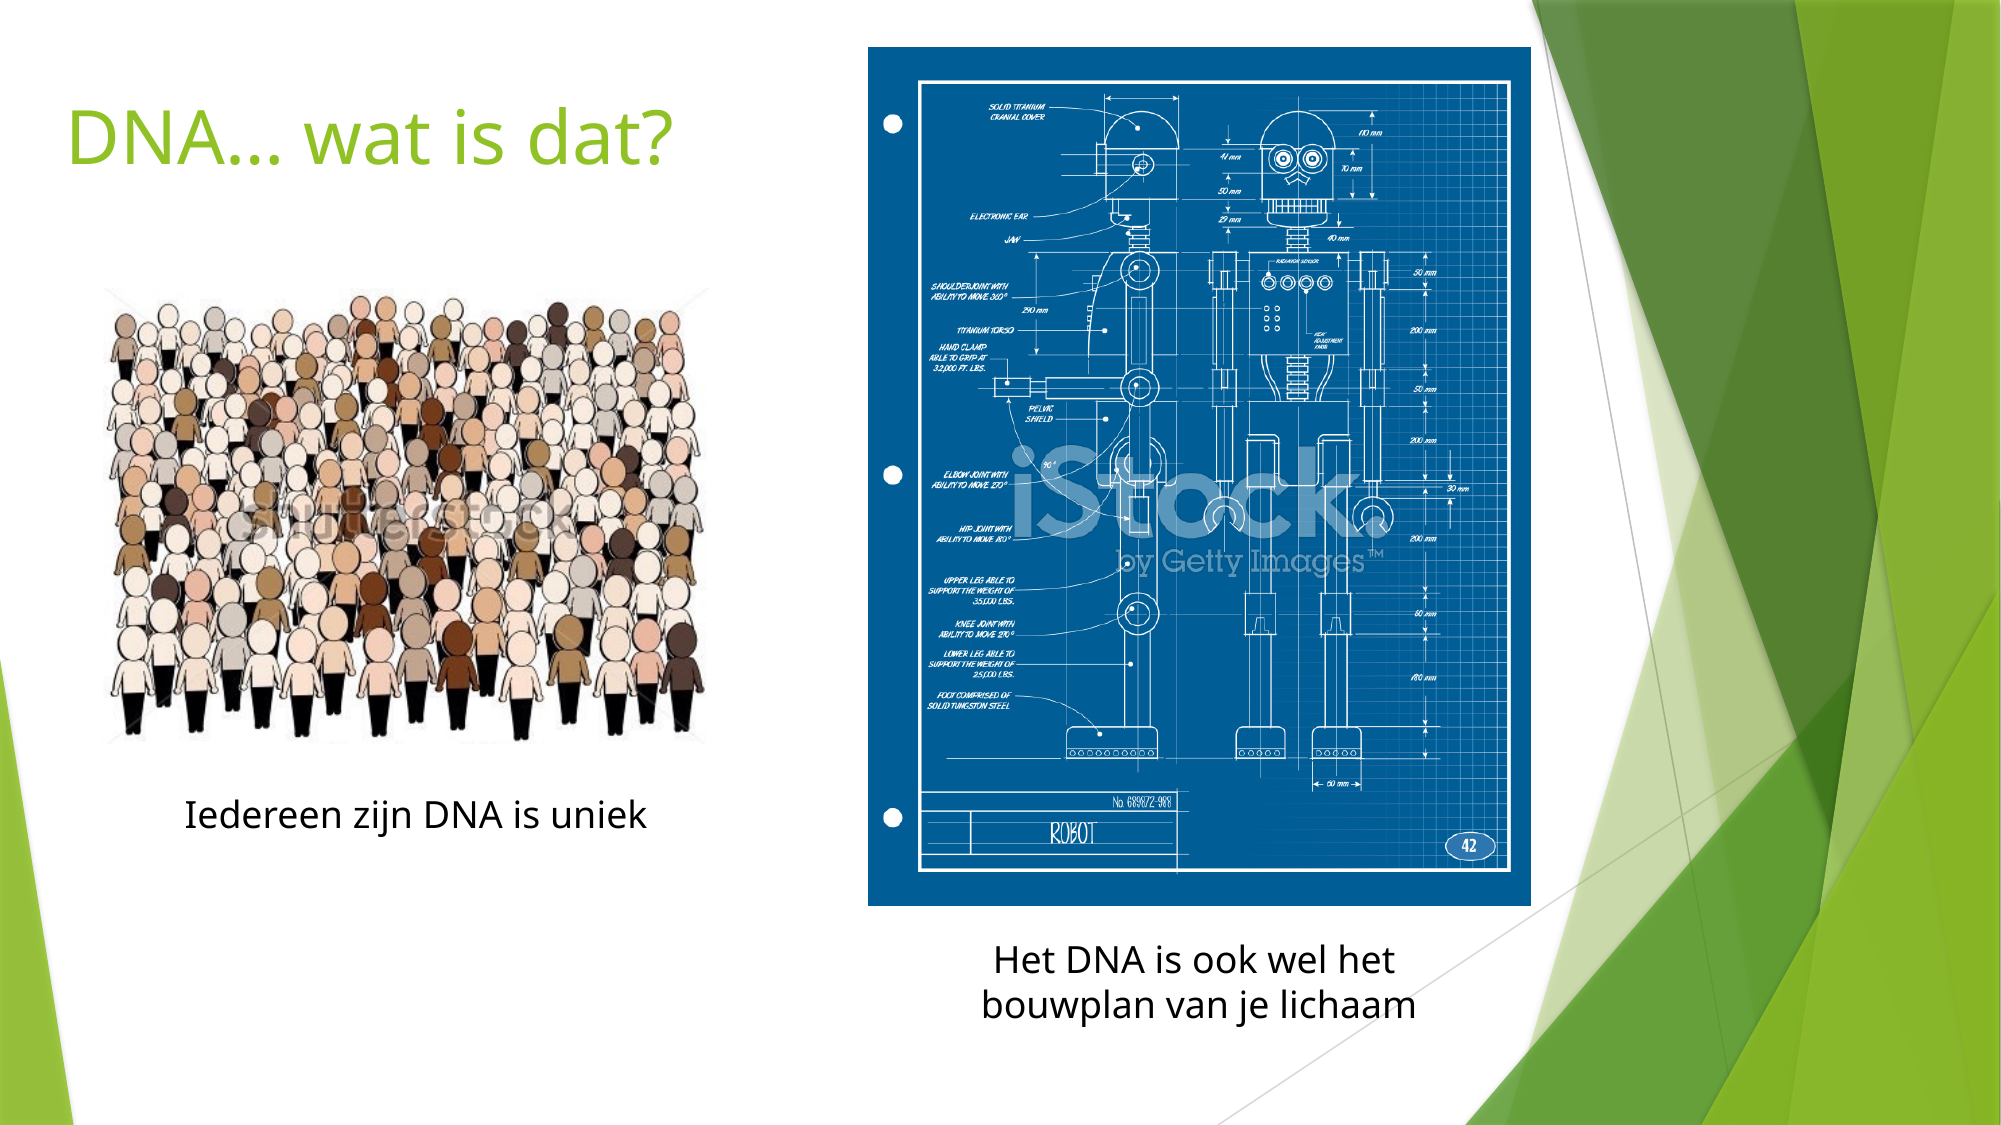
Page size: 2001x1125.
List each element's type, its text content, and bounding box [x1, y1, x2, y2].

picture [103, 288, 710, 744]
title DNA… wat is dat? [50, 82, 862, 299]
text_box Iedereen zijn DNA is uniek [169, 783, 673, 844]
text_box Het DNA is ook wel het bouwplan van je lichaam [966, 928, 1433, 1034]
picture [867, 47, 1531, 907]
